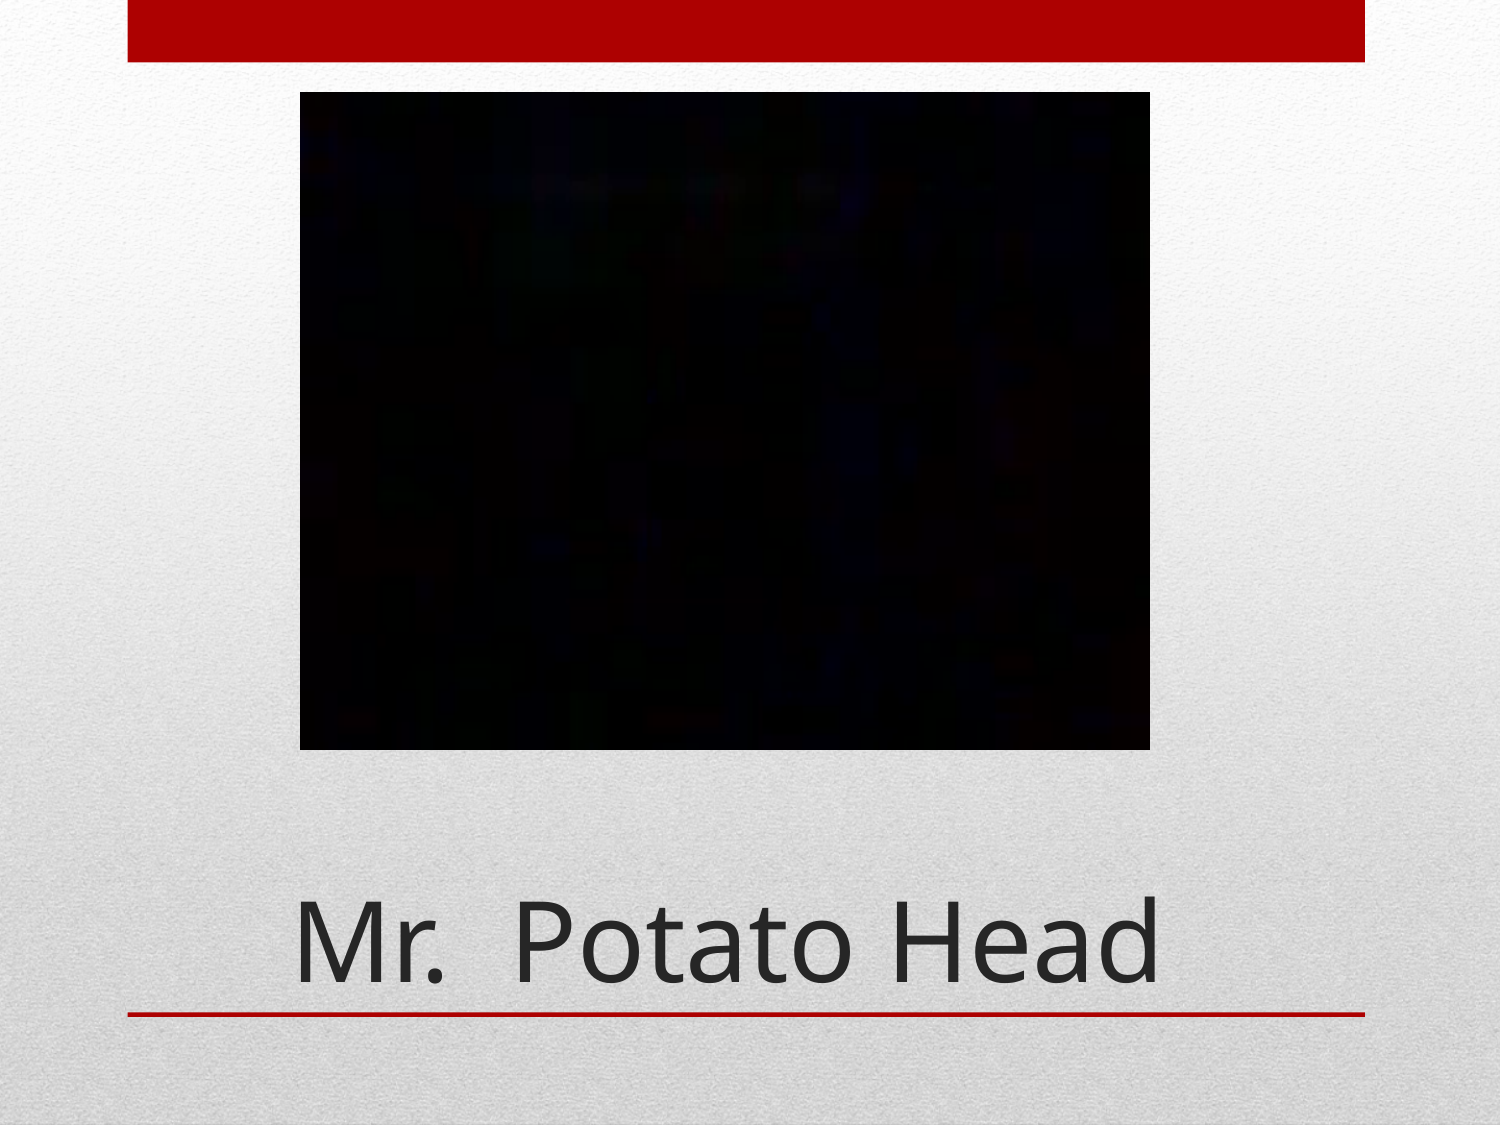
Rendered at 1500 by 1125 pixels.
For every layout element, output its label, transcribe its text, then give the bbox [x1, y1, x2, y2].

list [299, 90, 1151, 751]
title Mr. Potato Head [125, 750, 1238, 1013]
